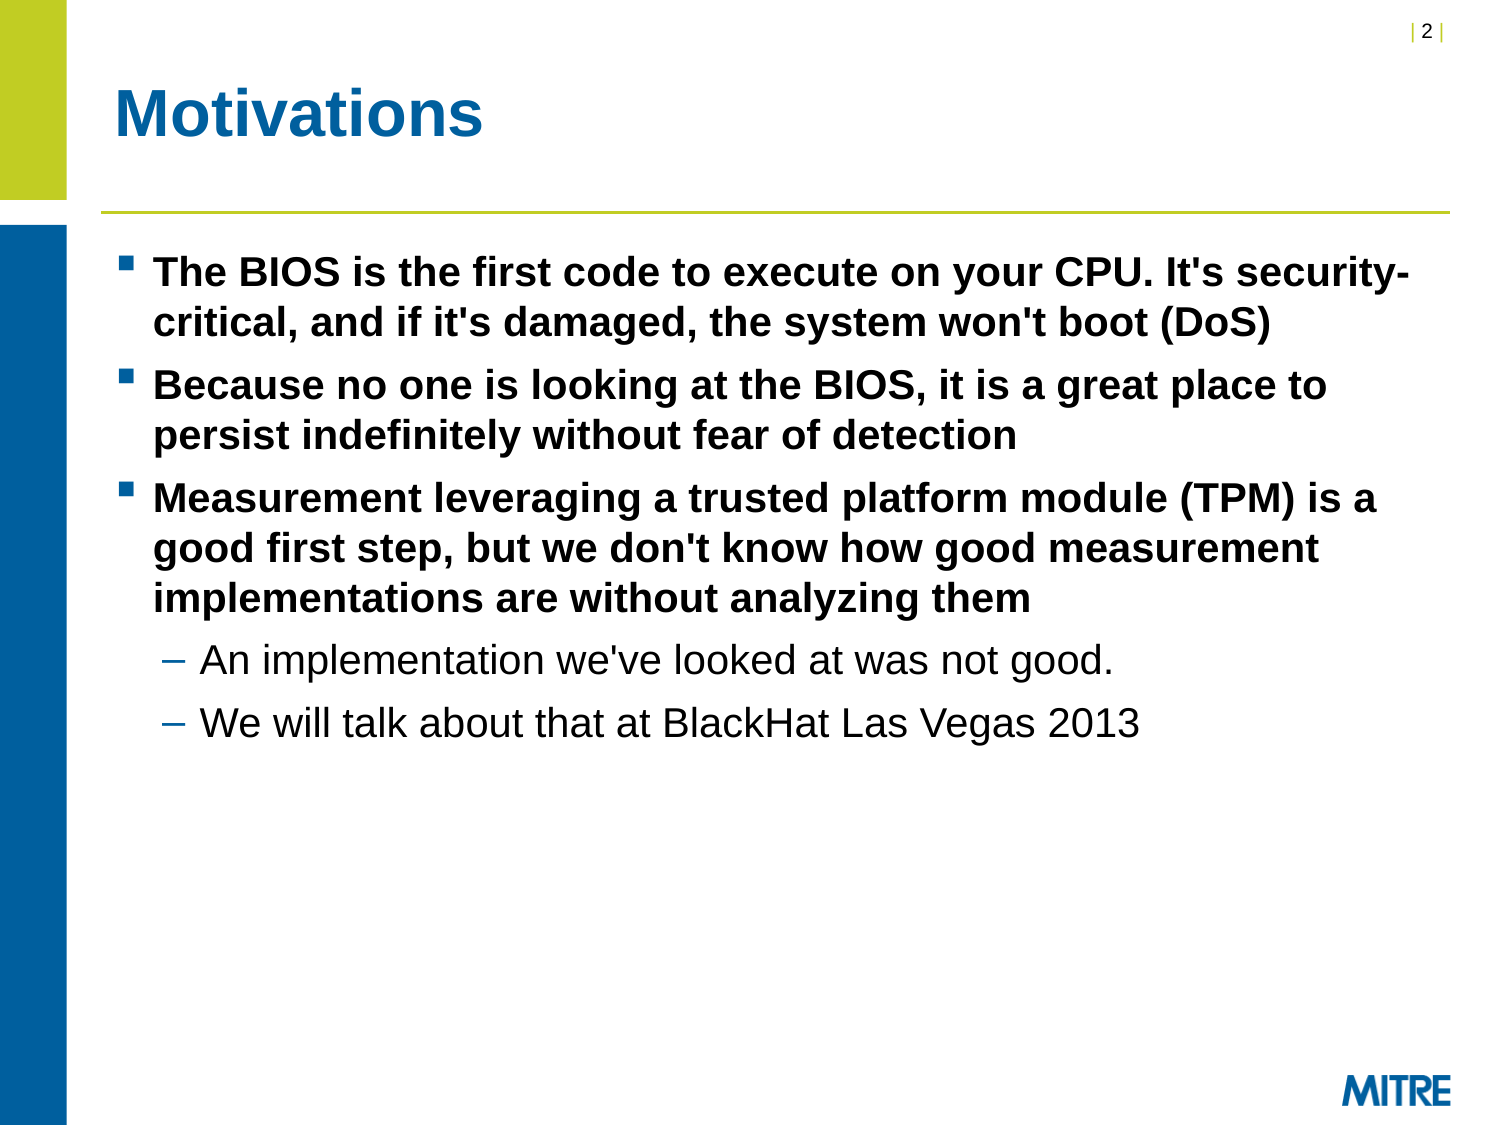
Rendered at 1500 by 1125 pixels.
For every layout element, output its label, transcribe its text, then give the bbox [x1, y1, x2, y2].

list The BIOS is the first code to execute on your CPU. It's security-critical, and if it's damaged, the system won't boot (DoS) Because no one is looking at the BIOS, it is a great place to persist indefinitely without fear of detection Measurement leveraging a trusted platform module (TPM) is a good first step, but we don't know how good measurement implementations are without analyzing them An implementation we've looked at was not good. We will talk about that at BlackHat Las Vegas 2013 [99, 237, 1450, 1042]
title Motivations [99, 45, 1450, 188]
picture [1342, 1072, 1453, 1113]
